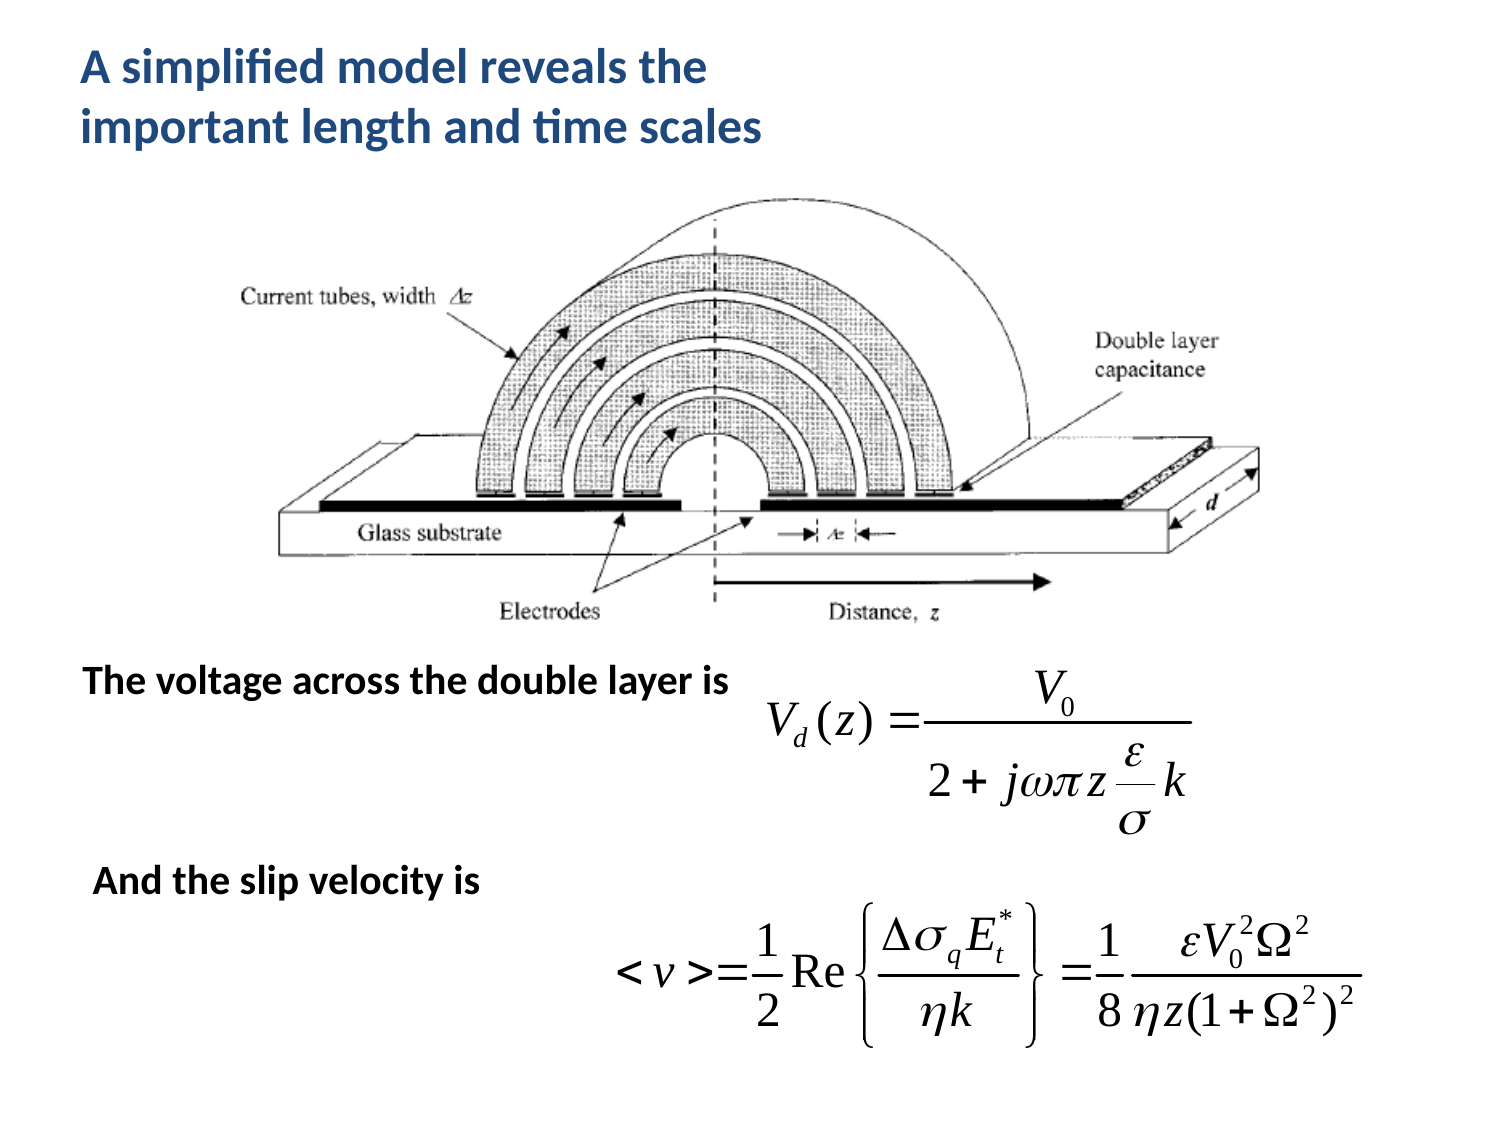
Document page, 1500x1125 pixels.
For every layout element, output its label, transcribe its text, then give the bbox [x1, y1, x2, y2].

text_box And the slip velocity is [77, 846, 496, 911]
text_box The voltage across the double layer is [67, 645, 745, 710]
title A simplified model reveals the important length and time scales [64, 0, 929, 188]
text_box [608, 893, 1373, 1058]
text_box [761, 656, 1202, 847]
picture [170, 160, 1329, 629]
